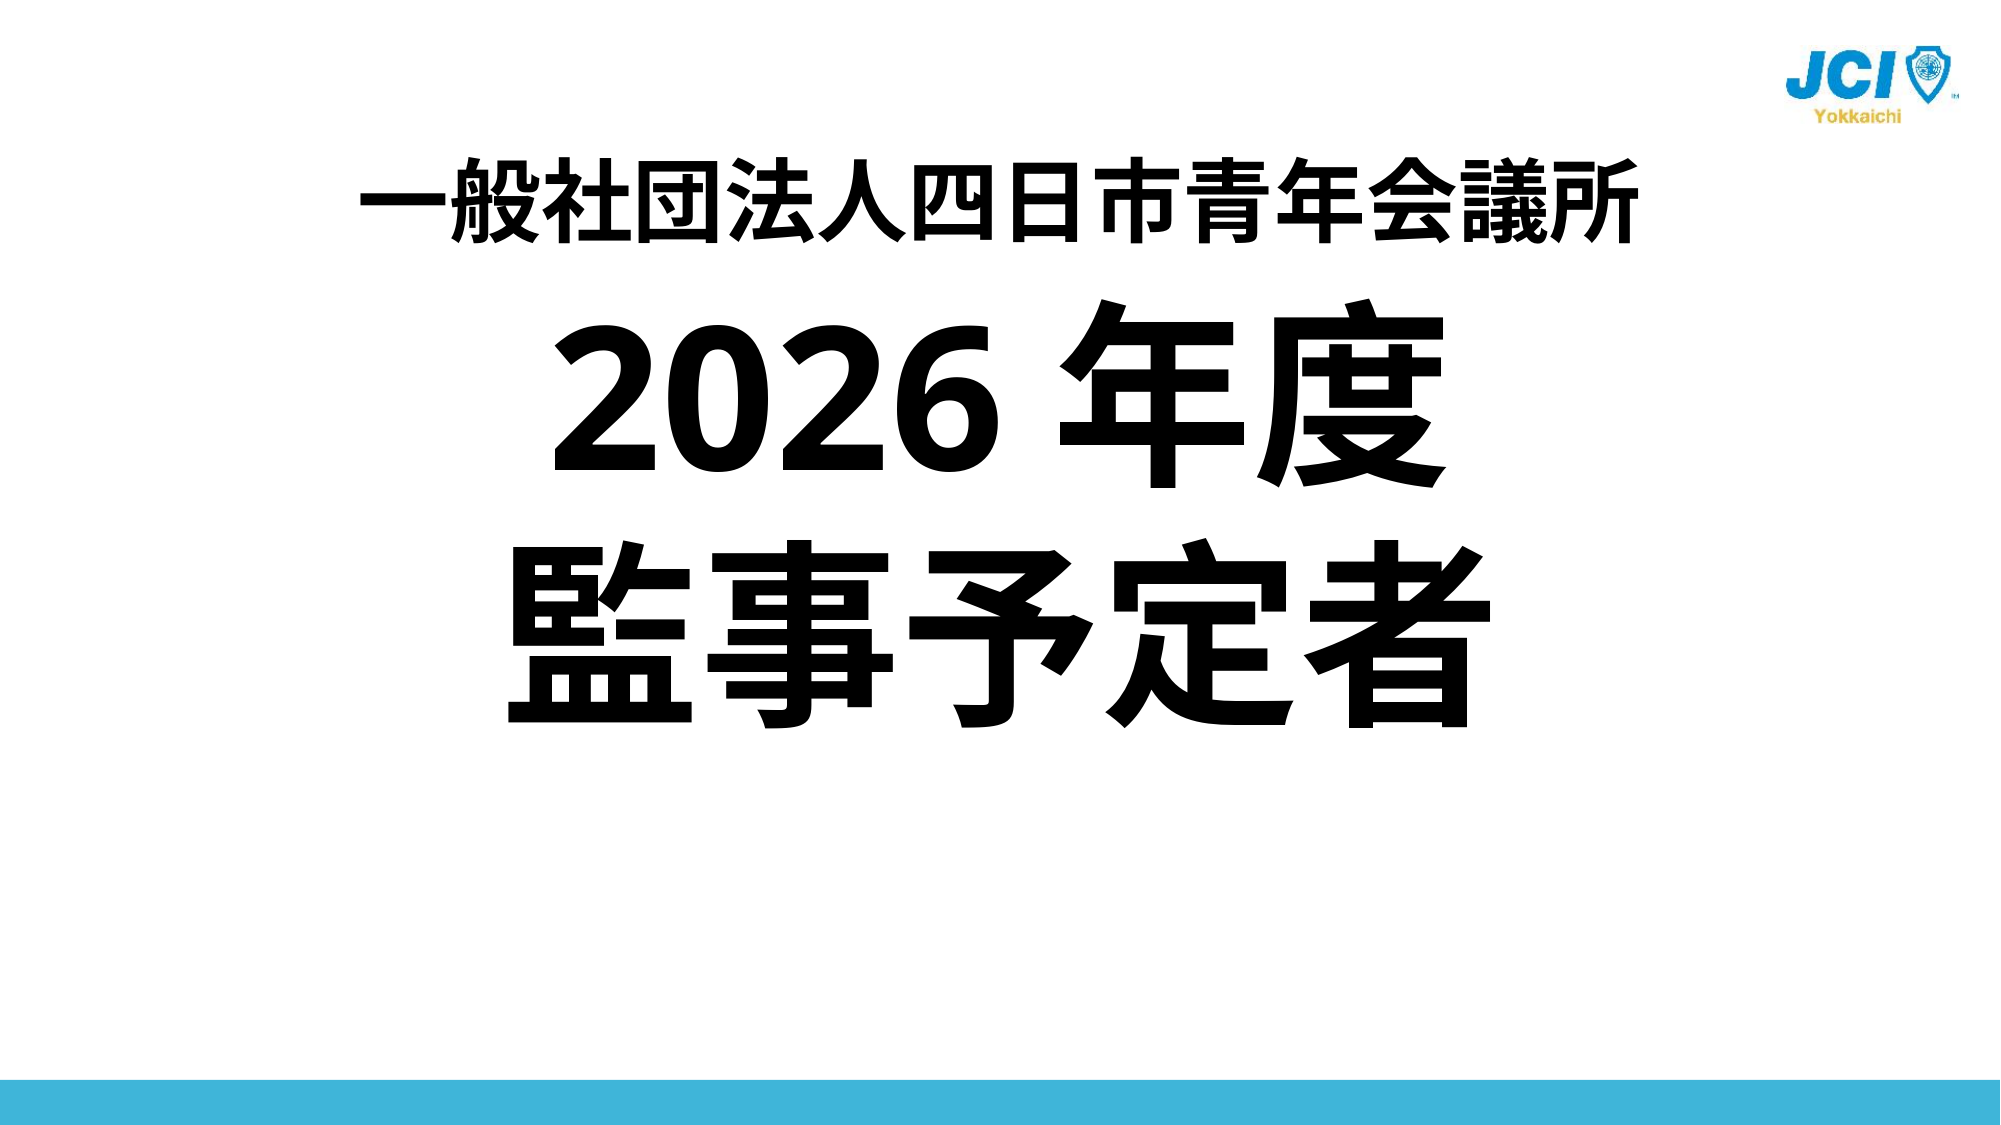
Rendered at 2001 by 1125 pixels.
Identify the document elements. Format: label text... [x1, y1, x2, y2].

text_box 2026年度 監事予定者 [0, 262, 2000, 758]
text_box 一般社団法人四日市青年会議所 [0, 136, 2000, 262]
picture [1784, 45, 1961, 124]
